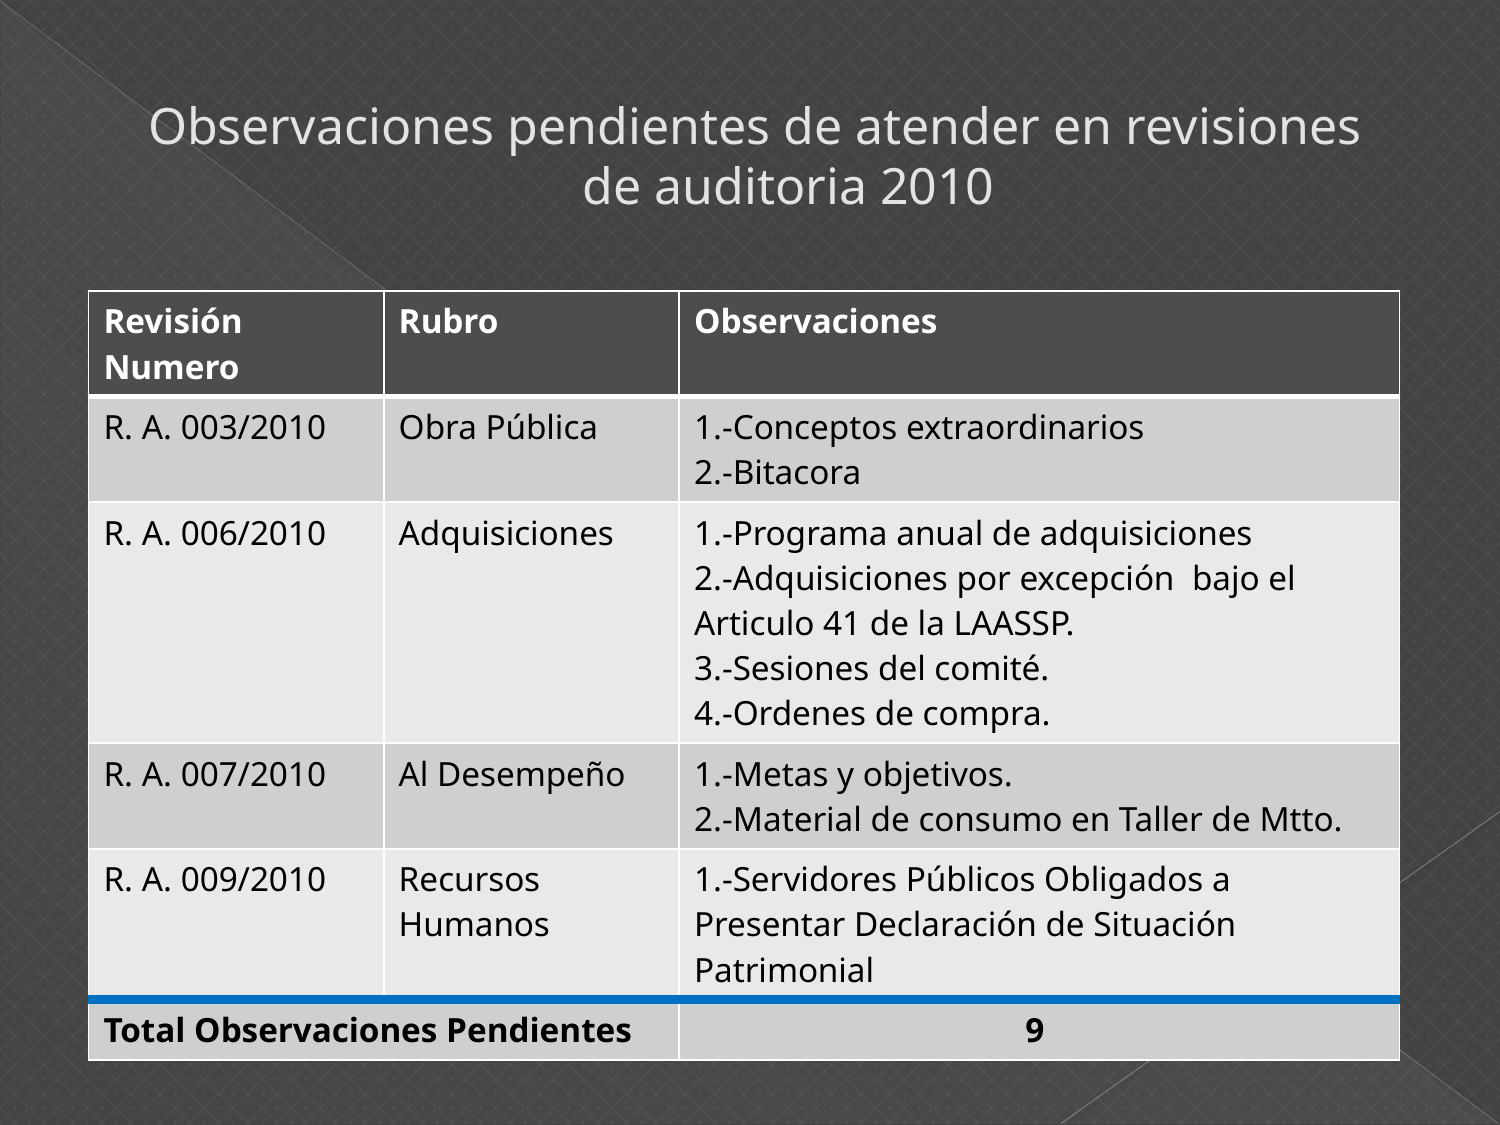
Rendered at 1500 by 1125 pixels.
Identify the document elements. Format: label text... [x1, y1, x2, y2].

table_header Observaciones [680, 292, 1399, 394]
table_cell Obra Pública [385, 399, 678, 501]
table_cell 1.-Programa anual de adquisiciones 2.-Adquisiciones por excepción bajo el Articulo 41 de la LAASSP. 3.-Sesiones del comité. 4.-Ordenes de compra. [680, 503, 1399, 742]
title Observaciones pendientes de atender en revisiones de auditoria 2010 [64, 42, 1459, 266]
table_cell 1.-Metas y objetivos. 2.-Material de consumo en Taller de Mtto. [680, 744, 1399, 848]
table_cell 1.-Servidores Públicos Obligados a Presentar Declaración de Situación Patrimonial [680, 850, 1399, 995]
table_cell R. A. 007/2010 [89, 744, 383, 848]
table_cell Al Desempeño [385, 744, 678, 848]
table_cell R. A. 006/2010 [89, 503, 383, 742]
table_cell Total Observaciones Pendientes [89, 1004, 678, 1059]
table_cell 9 [680, 1004, 1399, 1059]
table_cell Adquisiciones [385, 503, 678, 742]
table_cell Recursos Humanos [385, 850, 678, 995]
table_header Revisión Numero [89, 292, 383, 394]
table_header Rubro [385, 292, 678, 394]
table_cell 1.-Conceptos extraordinarios 2.-Bitacora [680, 399, 1399, 501]
table_cell R. A. 009/2010 [89, 850, 383, 995]
table_cell R. A. 003/2010 [89, 399, 383, 501]
